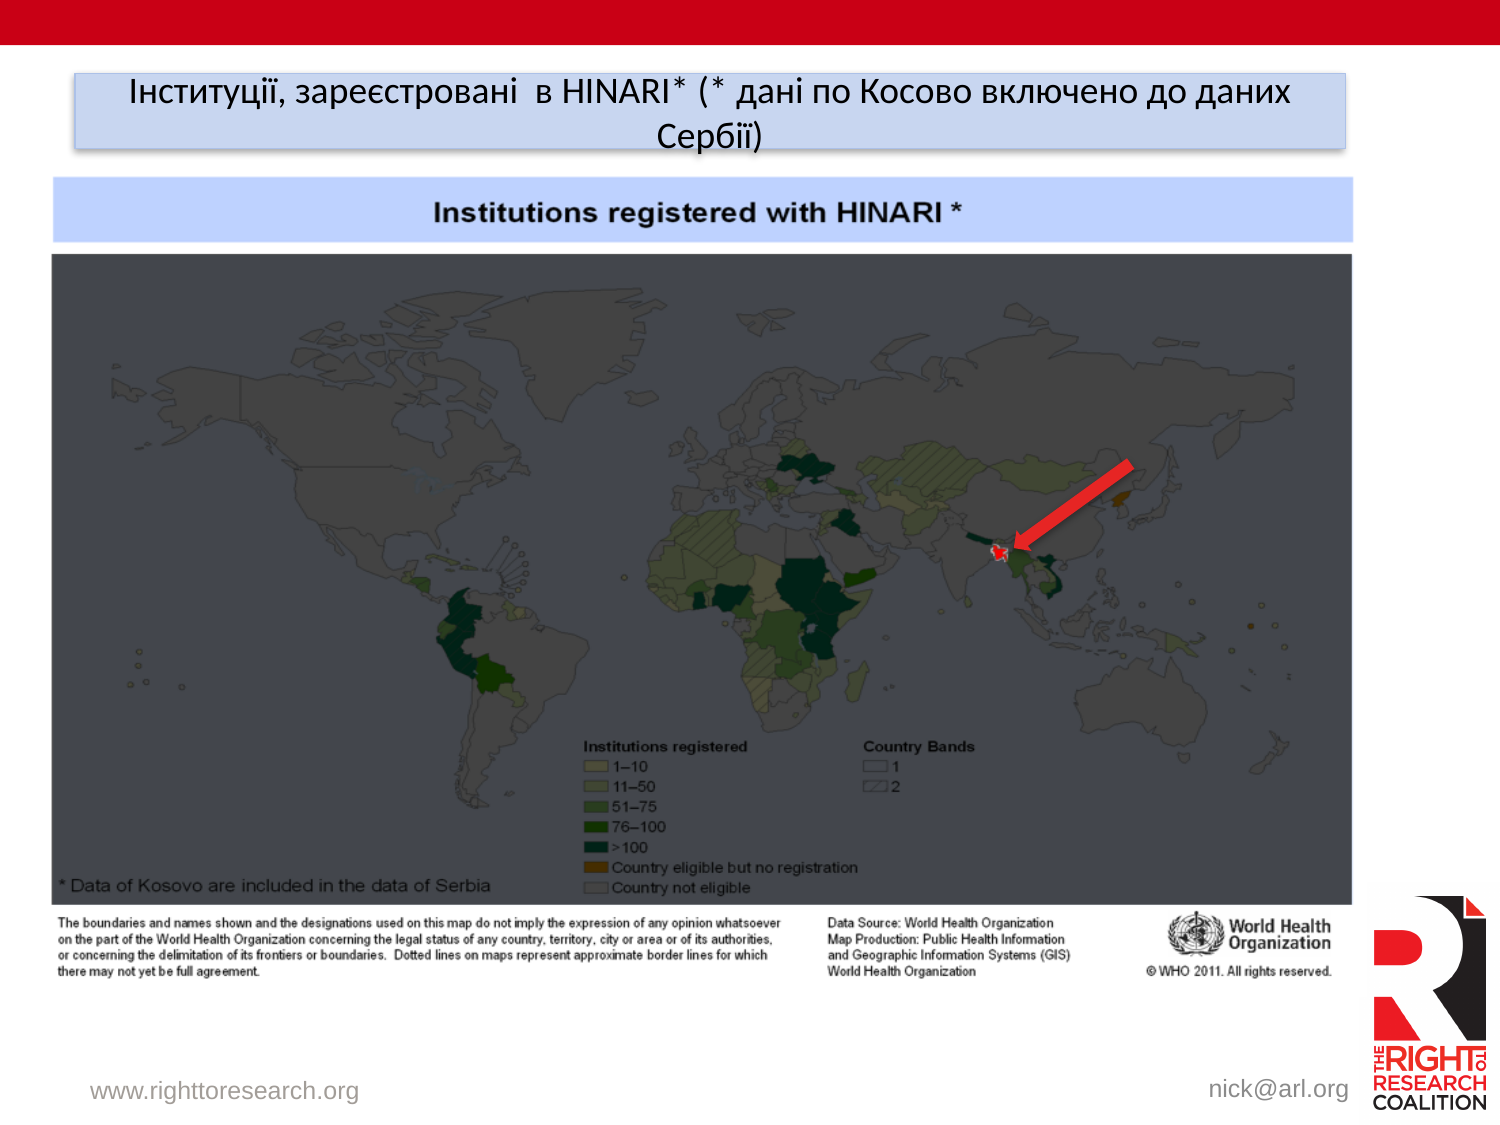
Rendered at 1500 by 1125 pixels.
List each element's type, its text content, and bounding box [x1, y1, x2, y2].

footer www.righttoresearch.org [75, 1051, 550, 1112]
picture [1359, 882, 1500, 1125]
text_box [45, 162, 1367, 998]
text_box Інституції, зареєстровані в HINARІ* (* дані по Косово включено до даних Сербії) [74, 73, 1346, 149]
